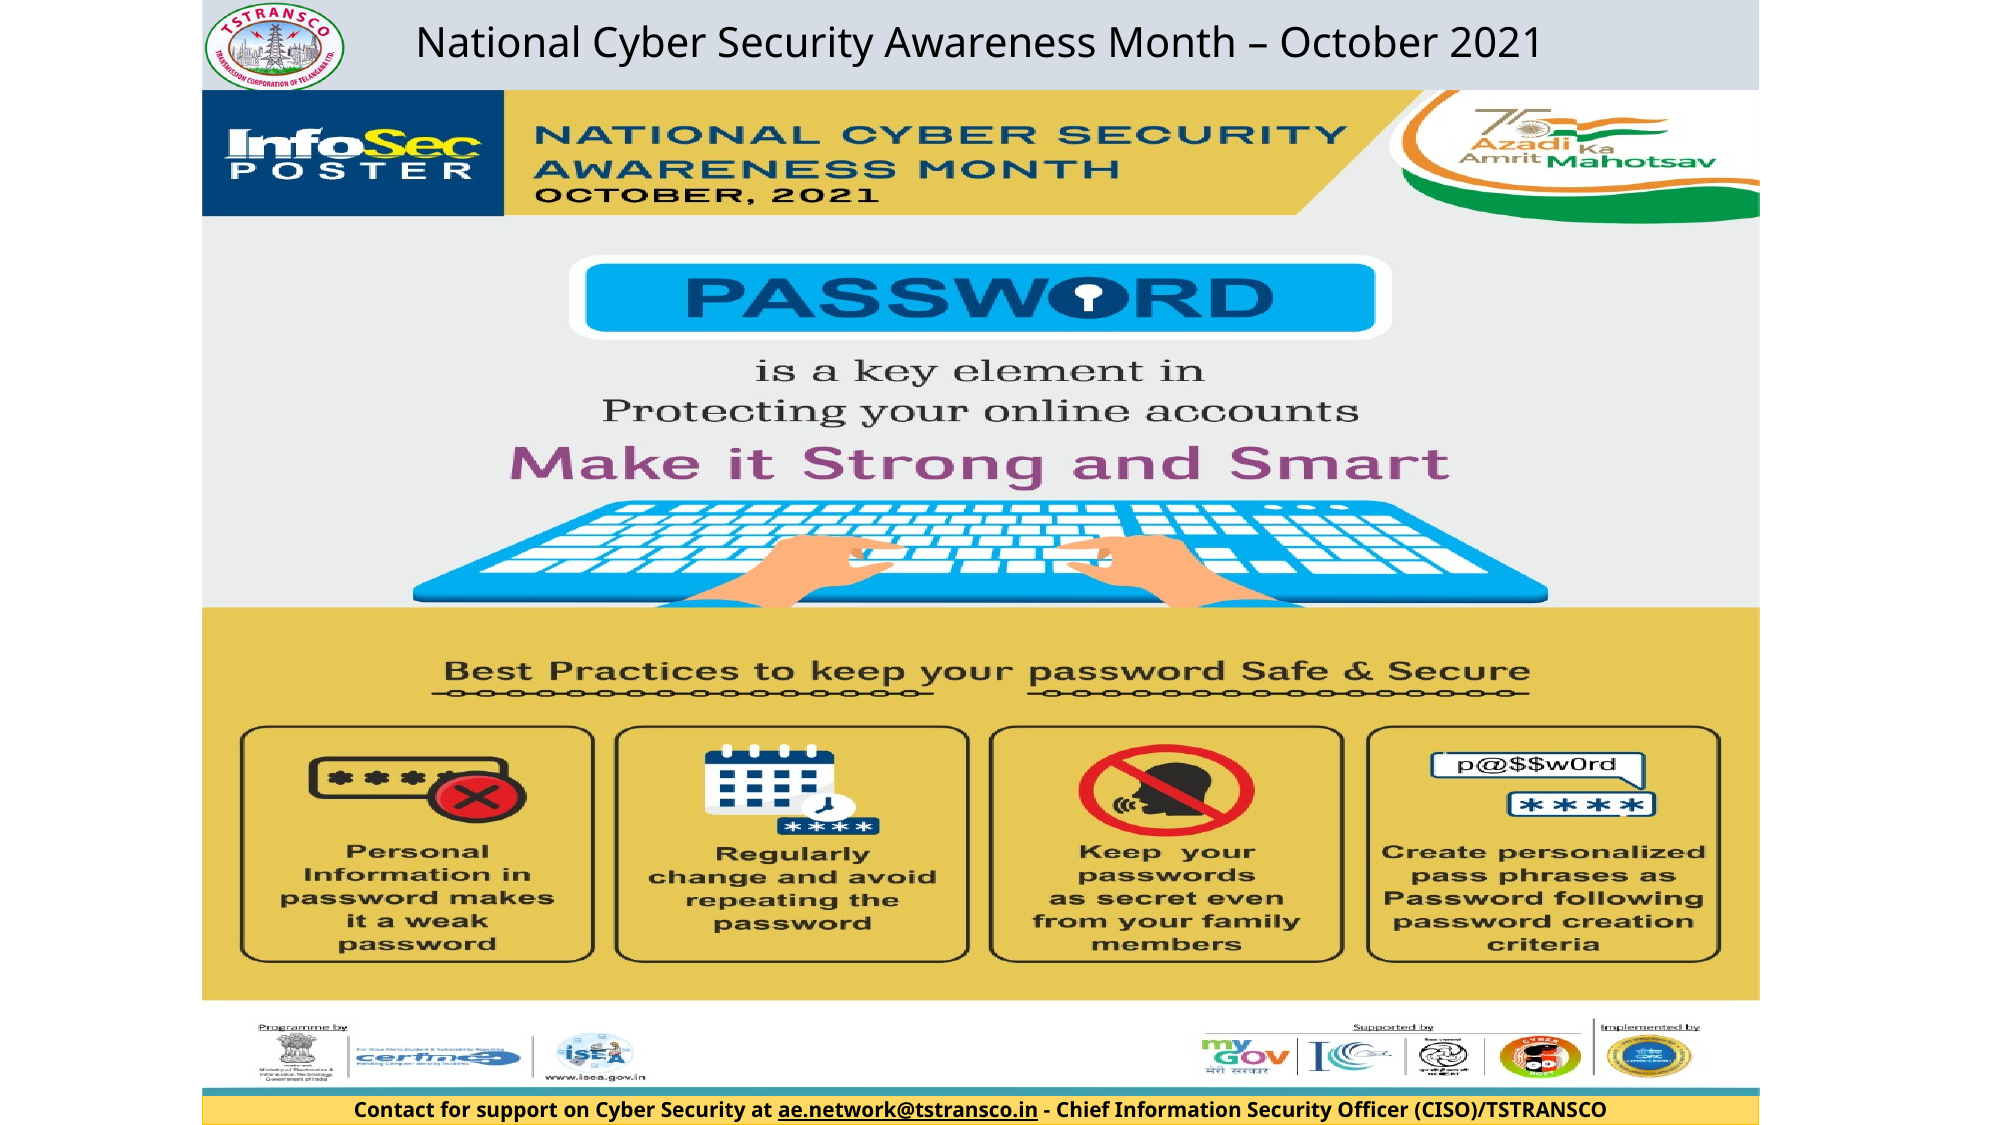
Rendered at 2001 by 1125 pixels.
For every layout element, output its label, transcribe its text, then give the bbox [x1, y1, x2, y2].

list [202, 0, 351, 90]
picture [202, 90, 1760, 1096]
text_box Contact for support on Cyber Security at ae.network@tstransco.in - Chief Information Security Officer (CISO)/TSTRANSCO [202, 1096, 1759, 1125]
title National Cyber Security Awareness Month – October 2021 [351, 0, 1760, 90]
